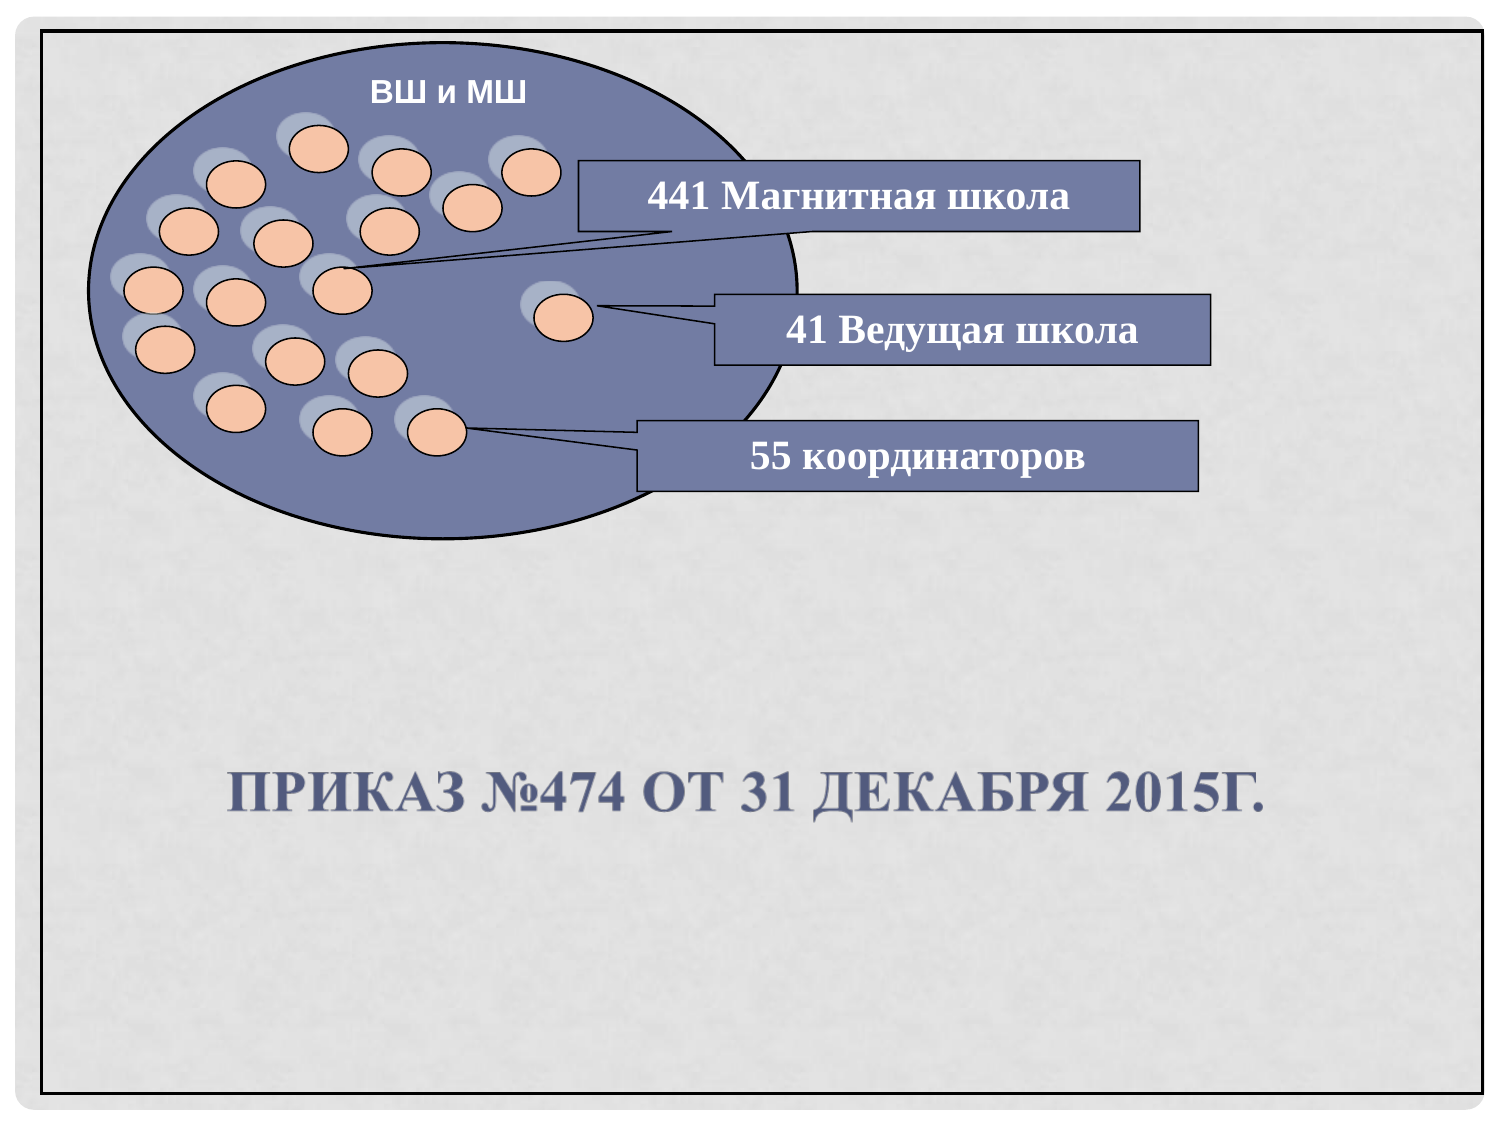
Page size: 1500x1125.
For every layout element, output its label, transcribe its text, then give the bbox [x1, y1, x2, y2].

text_box 441 Магнитная школа [343, 160, 1140, 269]
text_box [442, 184, 503, 232]
text_box 41 Ведущая школа [596, 294, 1211, 366]
text_box [123, 267, 184, 313]
text_box ВШ и МШ [242, 54, 656, 126]
text_box [533, 294, 594, 342]
text_box [206, 278, 266, 326]
text_box 55 координаторов [465, 420, 1199, 492]
text_box [135, 326, 195, 374]
text_box [289, 125, 349, 173]
text_box [206, 160, 266, 208]
text_box [360, 207, 420, 256]
text_box [159, 207, 219, 256]
picture [15, 16, 1485, 1110]
text_box [407, 408, 467, 456]
text_box [312, 408, 373, 456]
text_box [253, 219, 313, 268]
text_box [265, 337, 325, 386]
text_box [206, 385, 266, 433]
text_box [312, 267, 373, 315]
text_box [372, 148, 432, 197]
text_box [336, 42, 549, 54]
text_box [501, 148, 561, 197]
text_box [88, 86, 798, 539]
text_box [348, 349, 408, 398]
text_box [41, 30, 1483, 1094]
